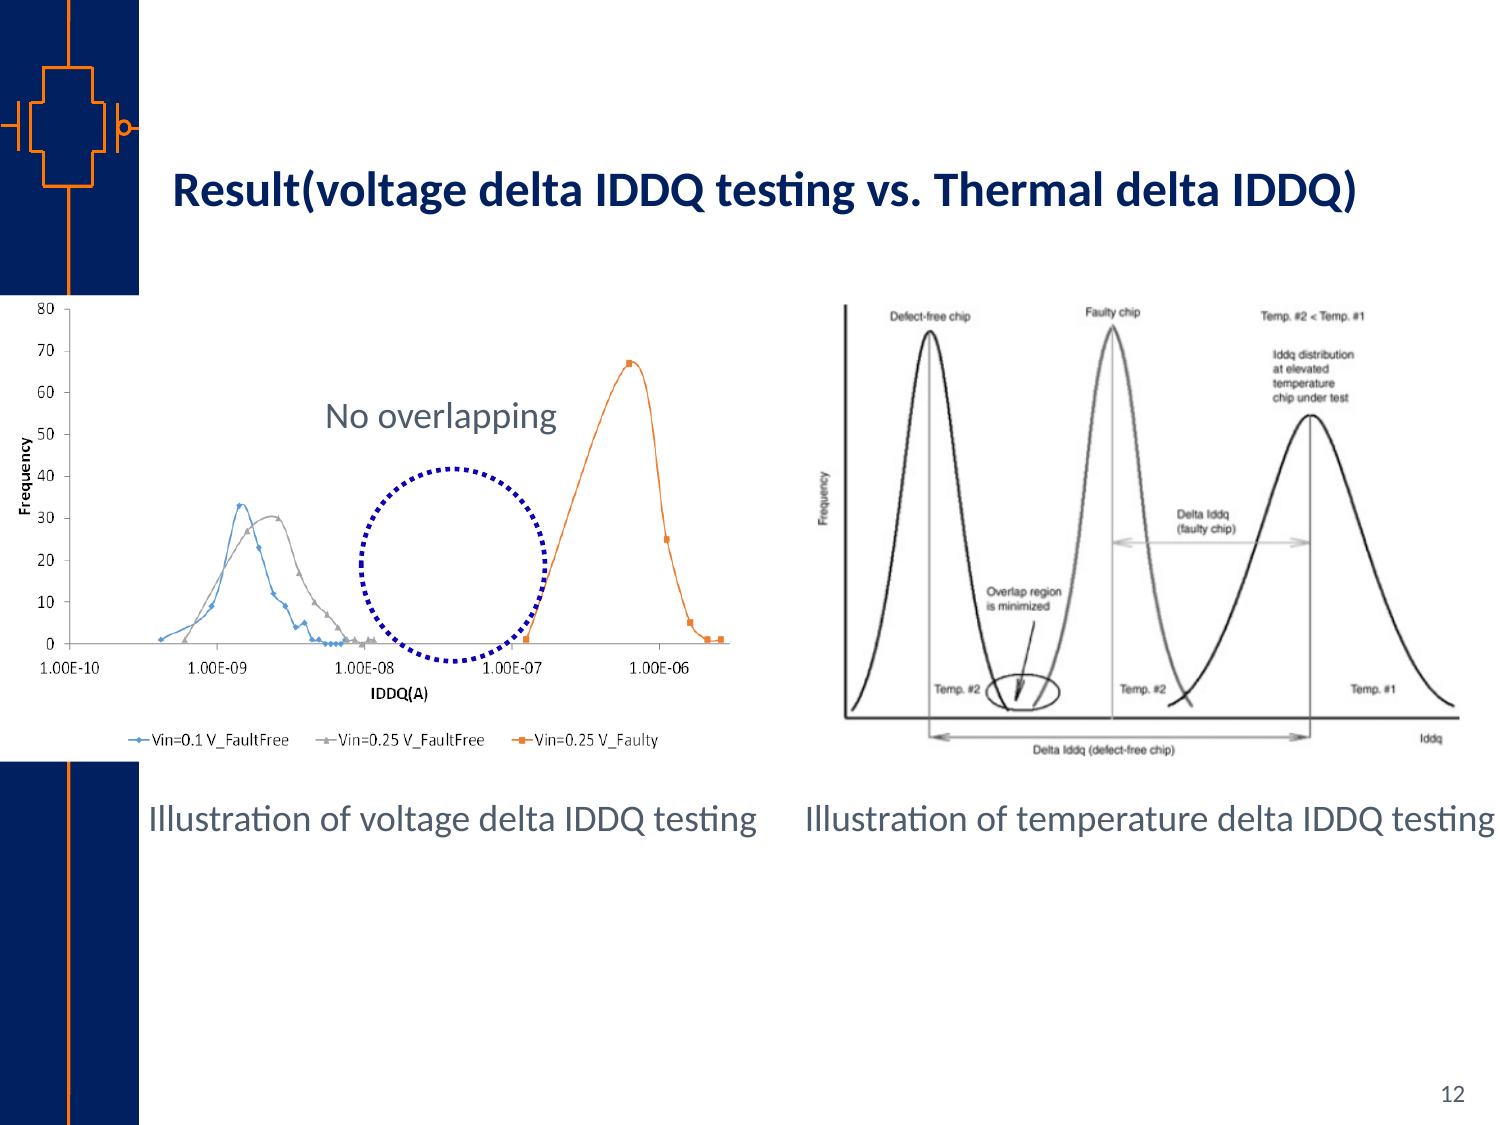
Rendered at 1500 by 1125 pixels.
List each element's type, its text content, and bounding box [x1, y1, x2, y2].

slide_number 12 [1425, 1062, 1488, 1123]
text_box Illustration of voltage delta IDDQ testing [133, 786, 773, 847]
title Result(voltage delta IDDQ testing vs. Thermal delta IDDQ) [157, 98, 1456, 224]
picture [0, 266, 1500, 763]
text_box Illustration of temperature delta IDDQ testing [789, 786, 1500, 847]
